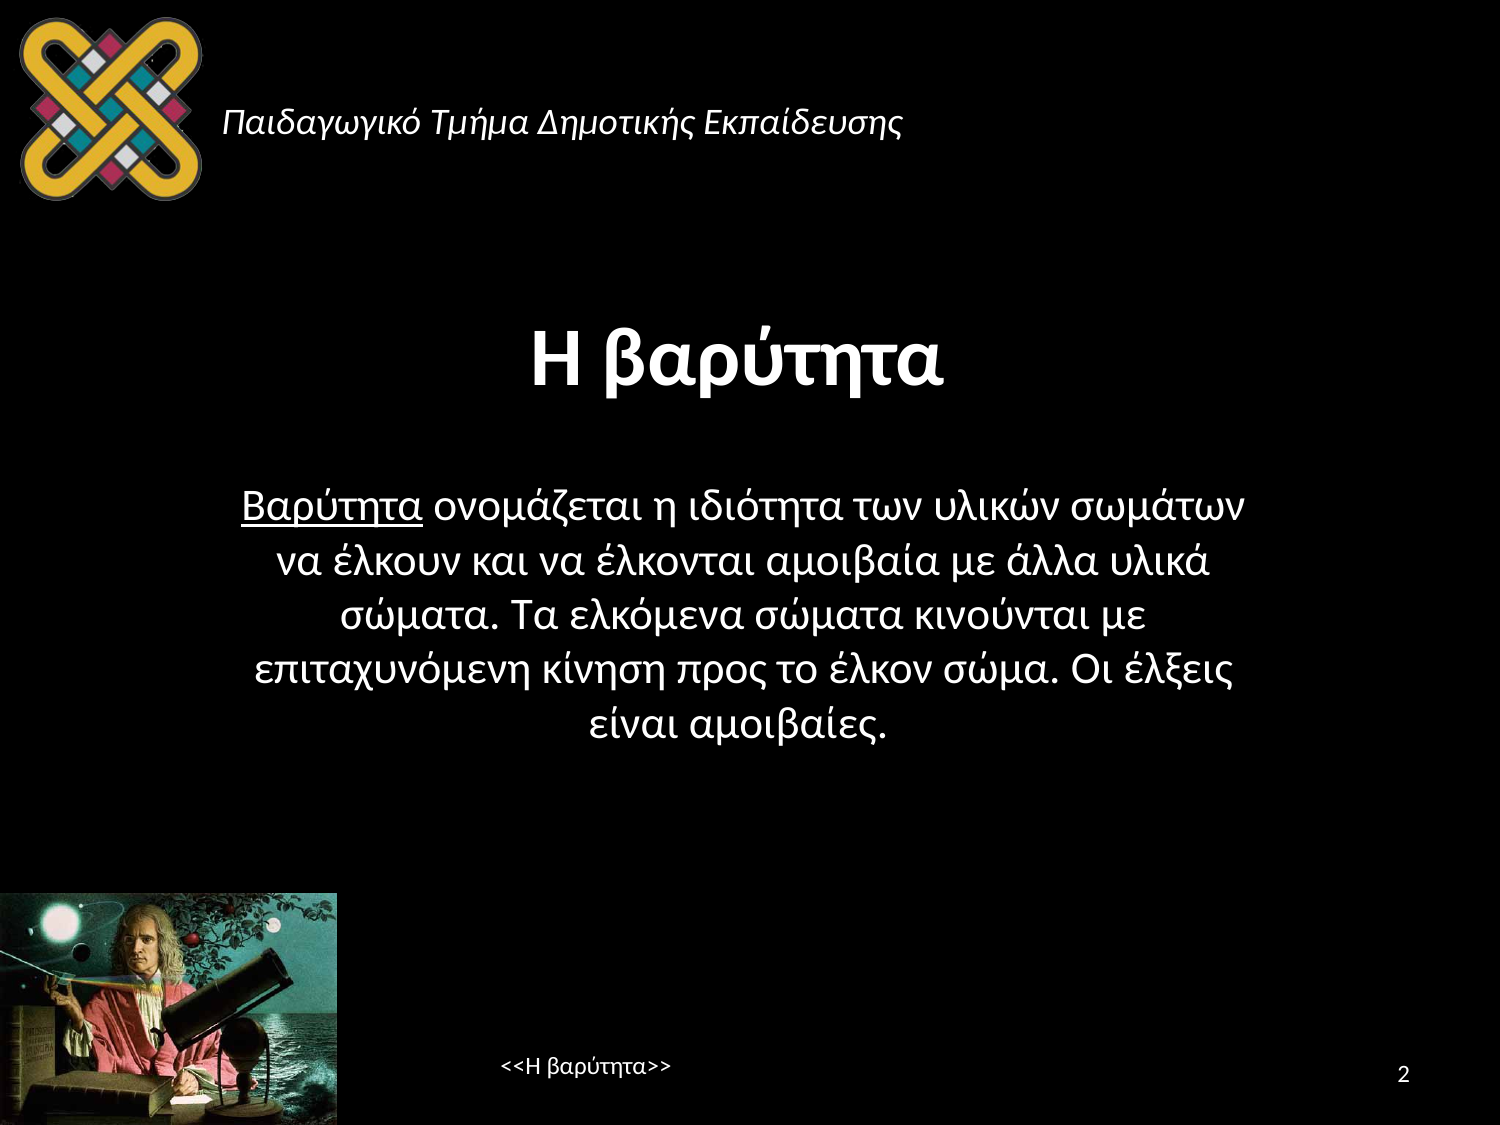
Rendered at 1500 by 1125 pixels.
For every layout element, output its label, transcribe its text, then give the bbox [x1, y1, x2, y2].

picture [0, 893, 337, 1125]
slide_number 2 [1074, 1042, 1425, 1103]
picture [0, 0, 221, 220]
subtitle Βαρύτητα ονομάζεται η ιδιότητα των υλικών σωμάτων να έλκουν και να έλκονται αμοιβαία με άλλα υλικά σώματα. Τα ελκόμενα σώματα κινούνται με επιταχυνόμενη κίνηση προς το έλκον σώμα. Οι έλξεις είναι αμοιβαίες. [218, 468, 1269, 756]
title Η βαρύτητα [100, 231, 1376, 473]
footer <<Η βαρύτητα>> [339, 1023, 833, 1107]
